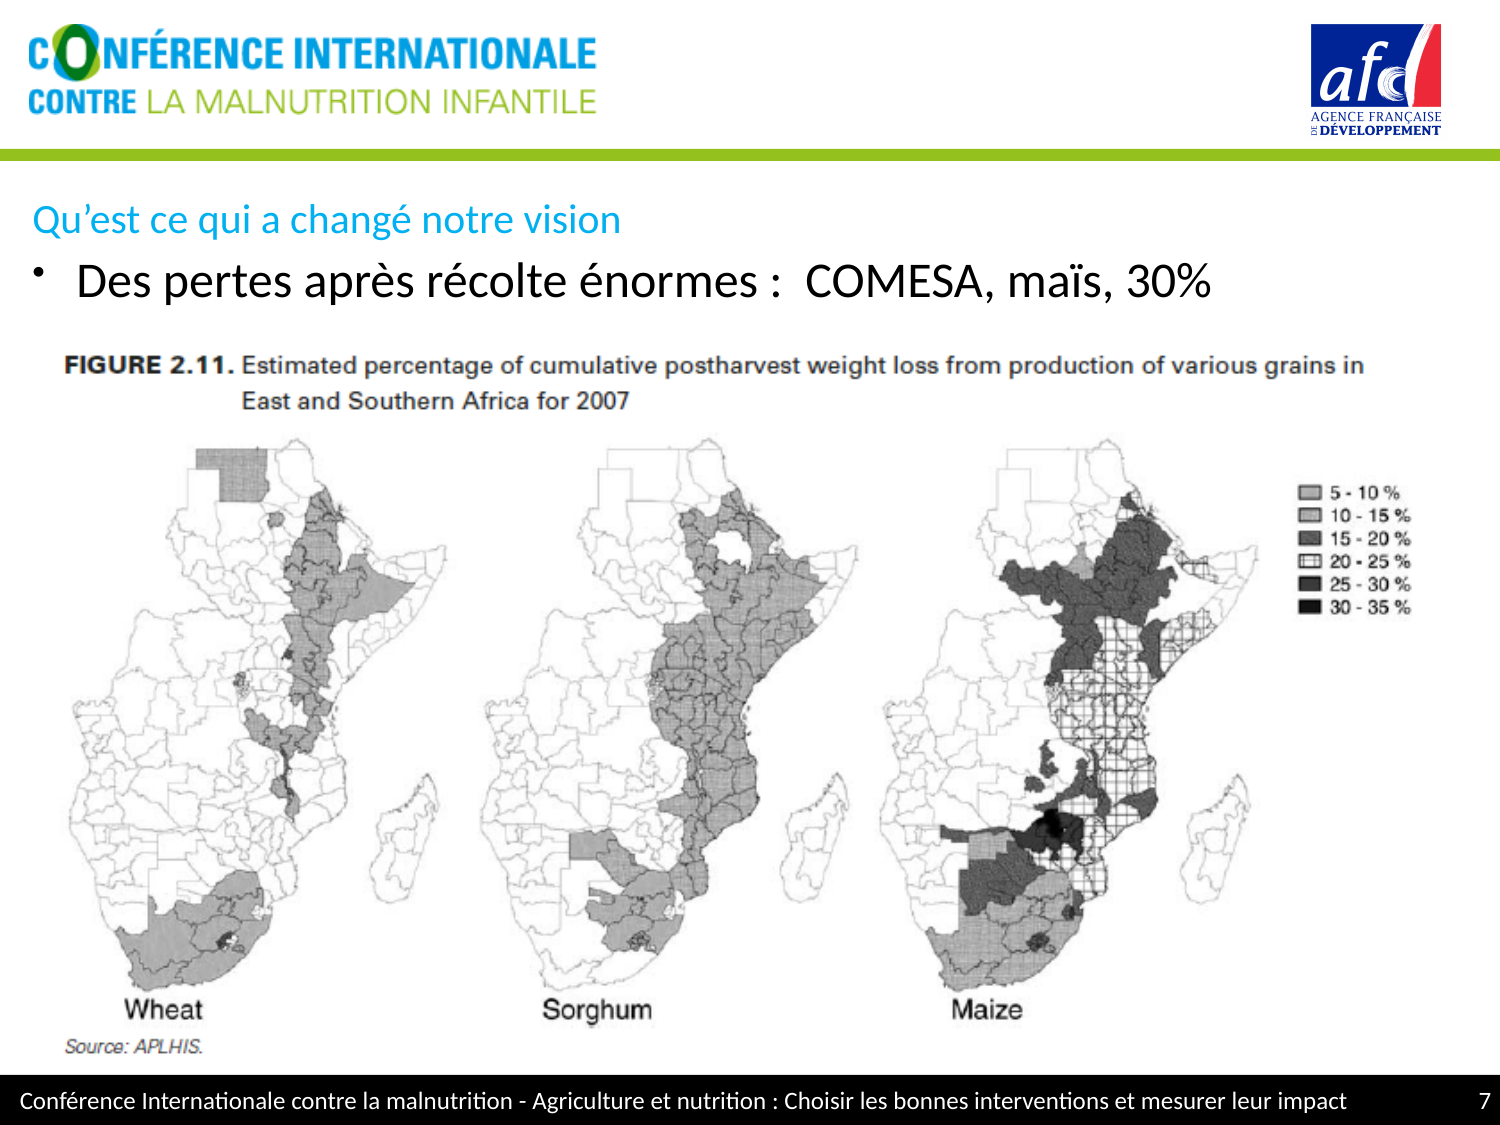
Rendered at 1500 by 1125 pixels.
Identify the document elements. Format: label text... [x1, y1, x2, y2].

text_box Conférence Internationale contre la malnutrition - Agriculture et nutrition : Choisir les bonnes interventions et mesurer leur impact [0, 1069, 1376, 1125]
text_box [0, 147, 1500, 163]
picture [29, 24, 597, 115]
text_box Qu’est ce qui a changé notre vision Des pertes après récolte énormes : COMESA, maïs, 30% [17, 184, 1317, 435]
text_box 7 [1376, 1069, 1500, 1125]
picture [1304, 18, 1448, 141]
picture [40, 349, 1436, 1066]
